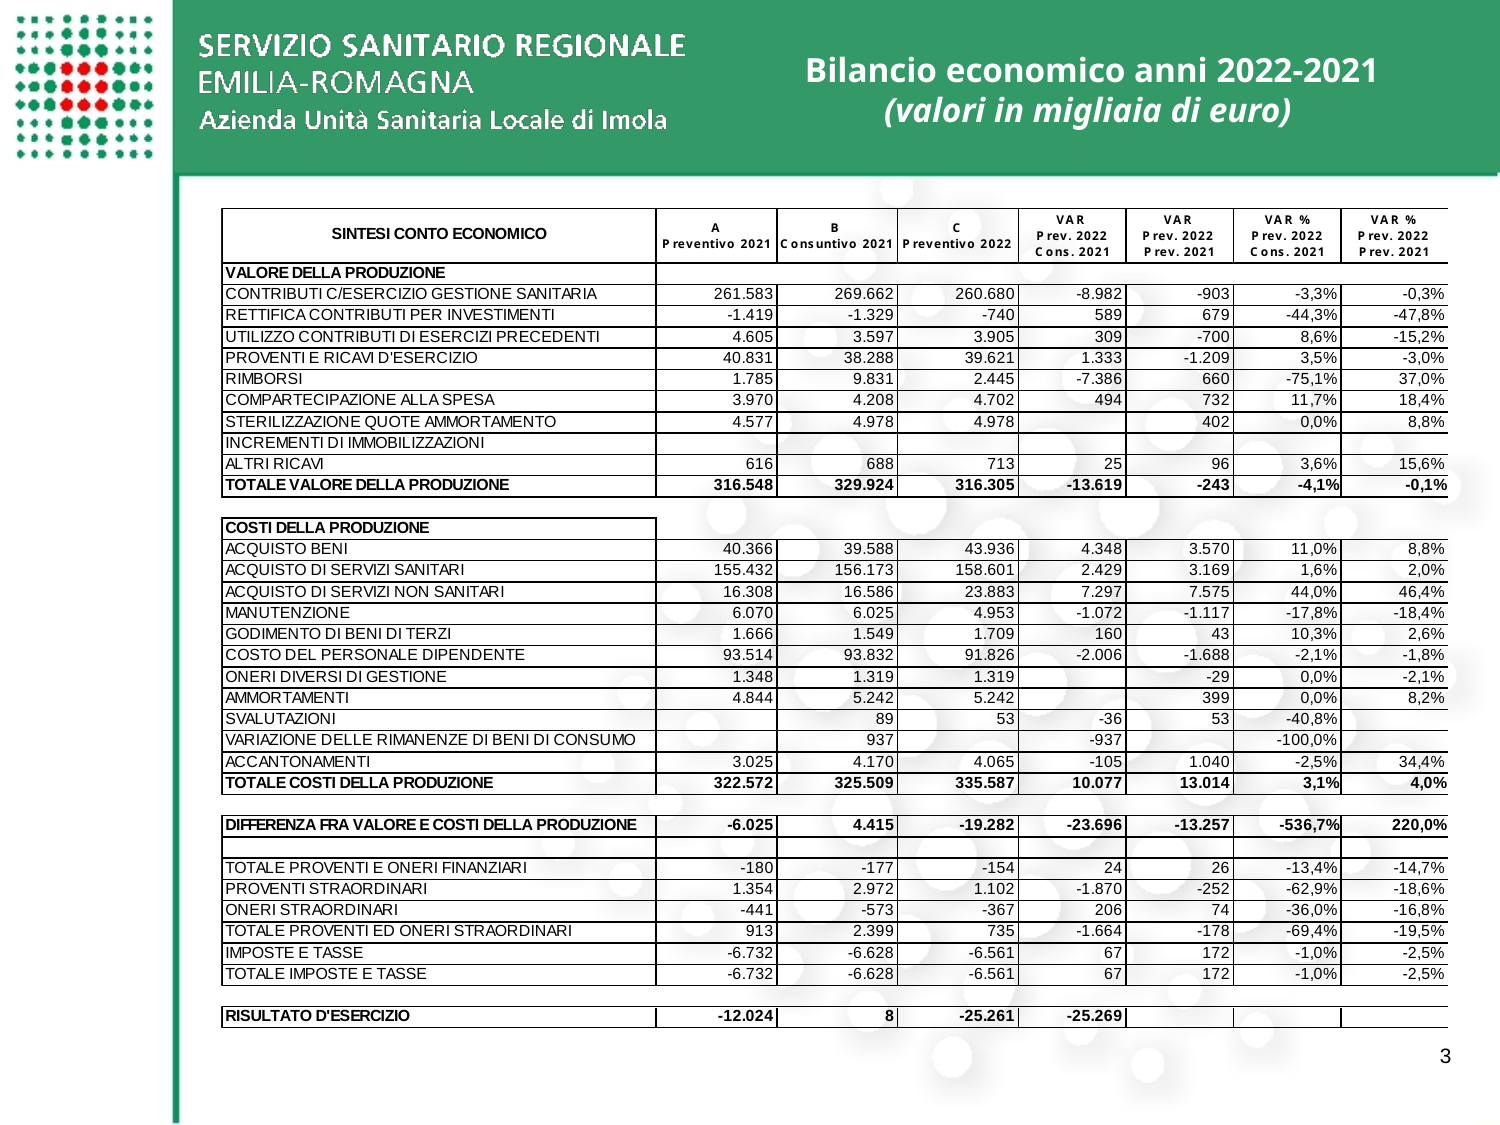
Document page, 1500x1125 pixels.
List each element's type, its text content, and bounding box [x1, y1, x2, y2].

slide_number 3 [1115, 1034, 1467, 1114]
text_box Bilancio economico anni 2022-2021 (valori in migliaia di euro) [750, 41, 1436, 136]
picture [0, 0, 1500, 1125]
